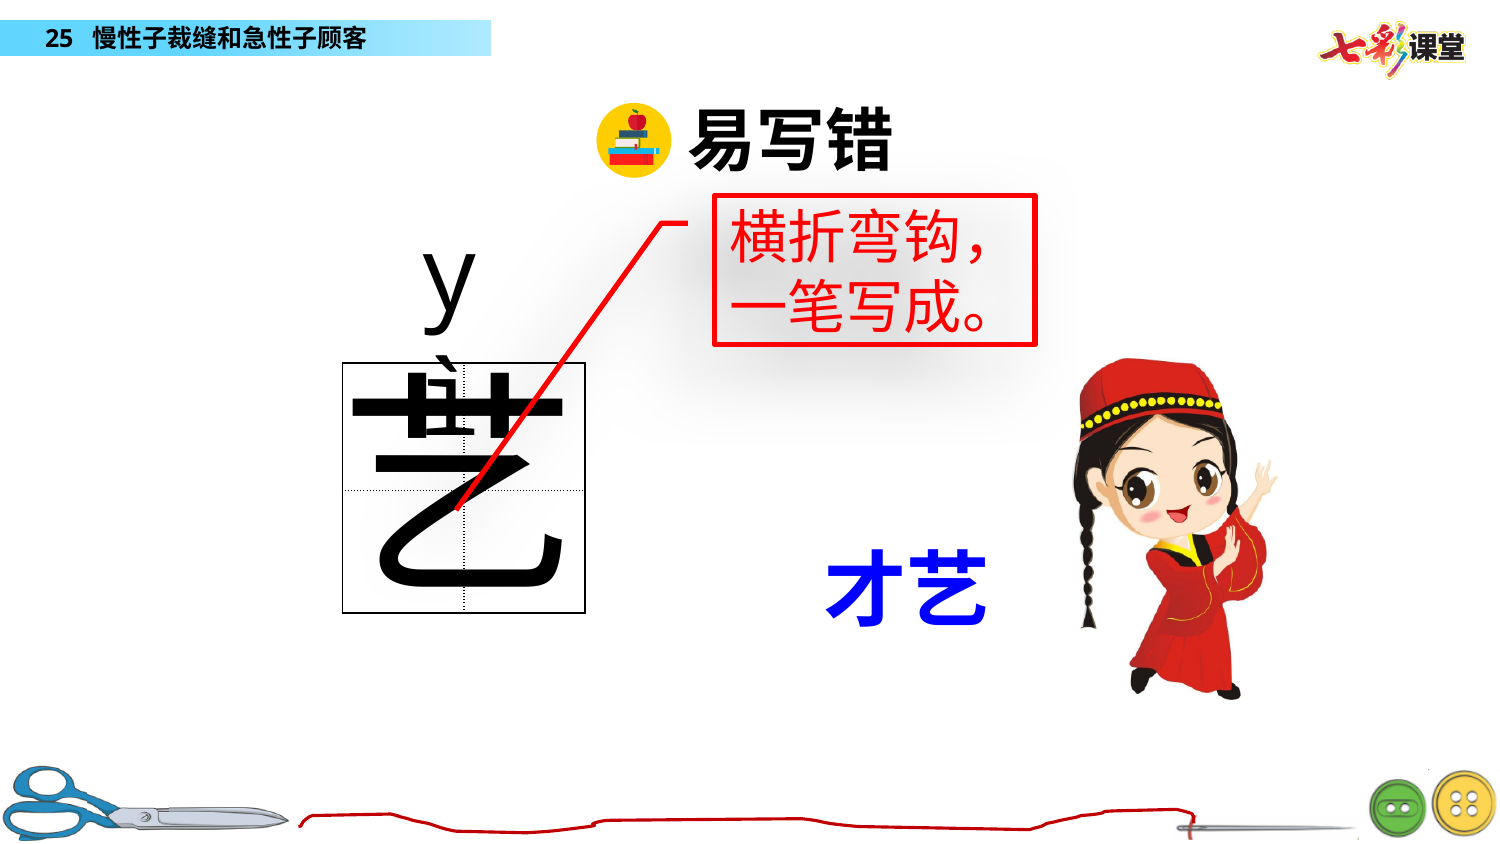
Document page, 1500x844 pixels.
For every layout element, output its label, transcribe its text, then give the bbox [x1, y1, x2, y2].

picture [1316, 20, 1468, 80]
picture [1045, 346, 1284, 708]
picture [1365, 769, 1500, 839]
text_box 横折弯钩，一笔写成。 [454, 221, 688, 512]
text_box yì [406, 201, 536, 463]
picture [0, 764, 290, 844]
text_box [596, 102, 672, 178]
text_box 才艺 [812, 481, 1040, 643]
table_header [519, 364, 584, 490]
text_box 艺 [324, 327, 519, 630]
text_box 易写错 [676, 90, 916, 185]
text_box 横折弯钩，一笔写成。 [712, 193, 1037, 347]
picture [1173, 816, 1358, 839]
table_cell [519, 490, 584, 612]
